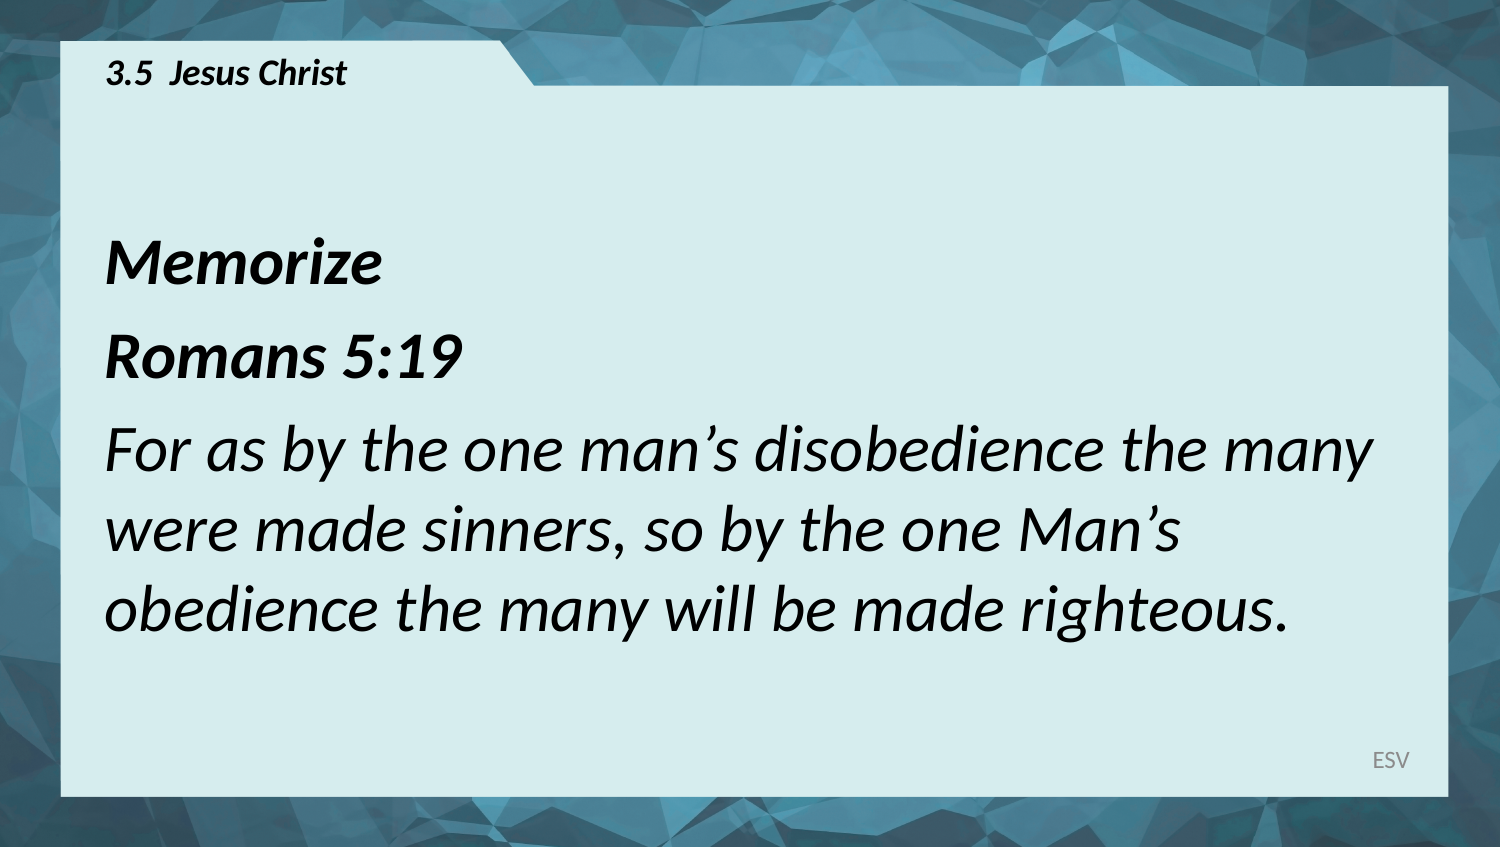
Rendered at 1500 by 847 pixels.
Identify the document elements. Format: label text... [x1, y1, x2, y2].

list Memorize Romans 5:19 For as by the one man’s disobedience the many were made sinners, so by the one Man’s obedience the many will be made righteous. [89, 141, 1403, 722]
footer ESV [950, 736, 1425, 782]
title 3.5 Jesus Christ [89, 33, 1420, 108]
picture [0, 0, 1500, 847]
